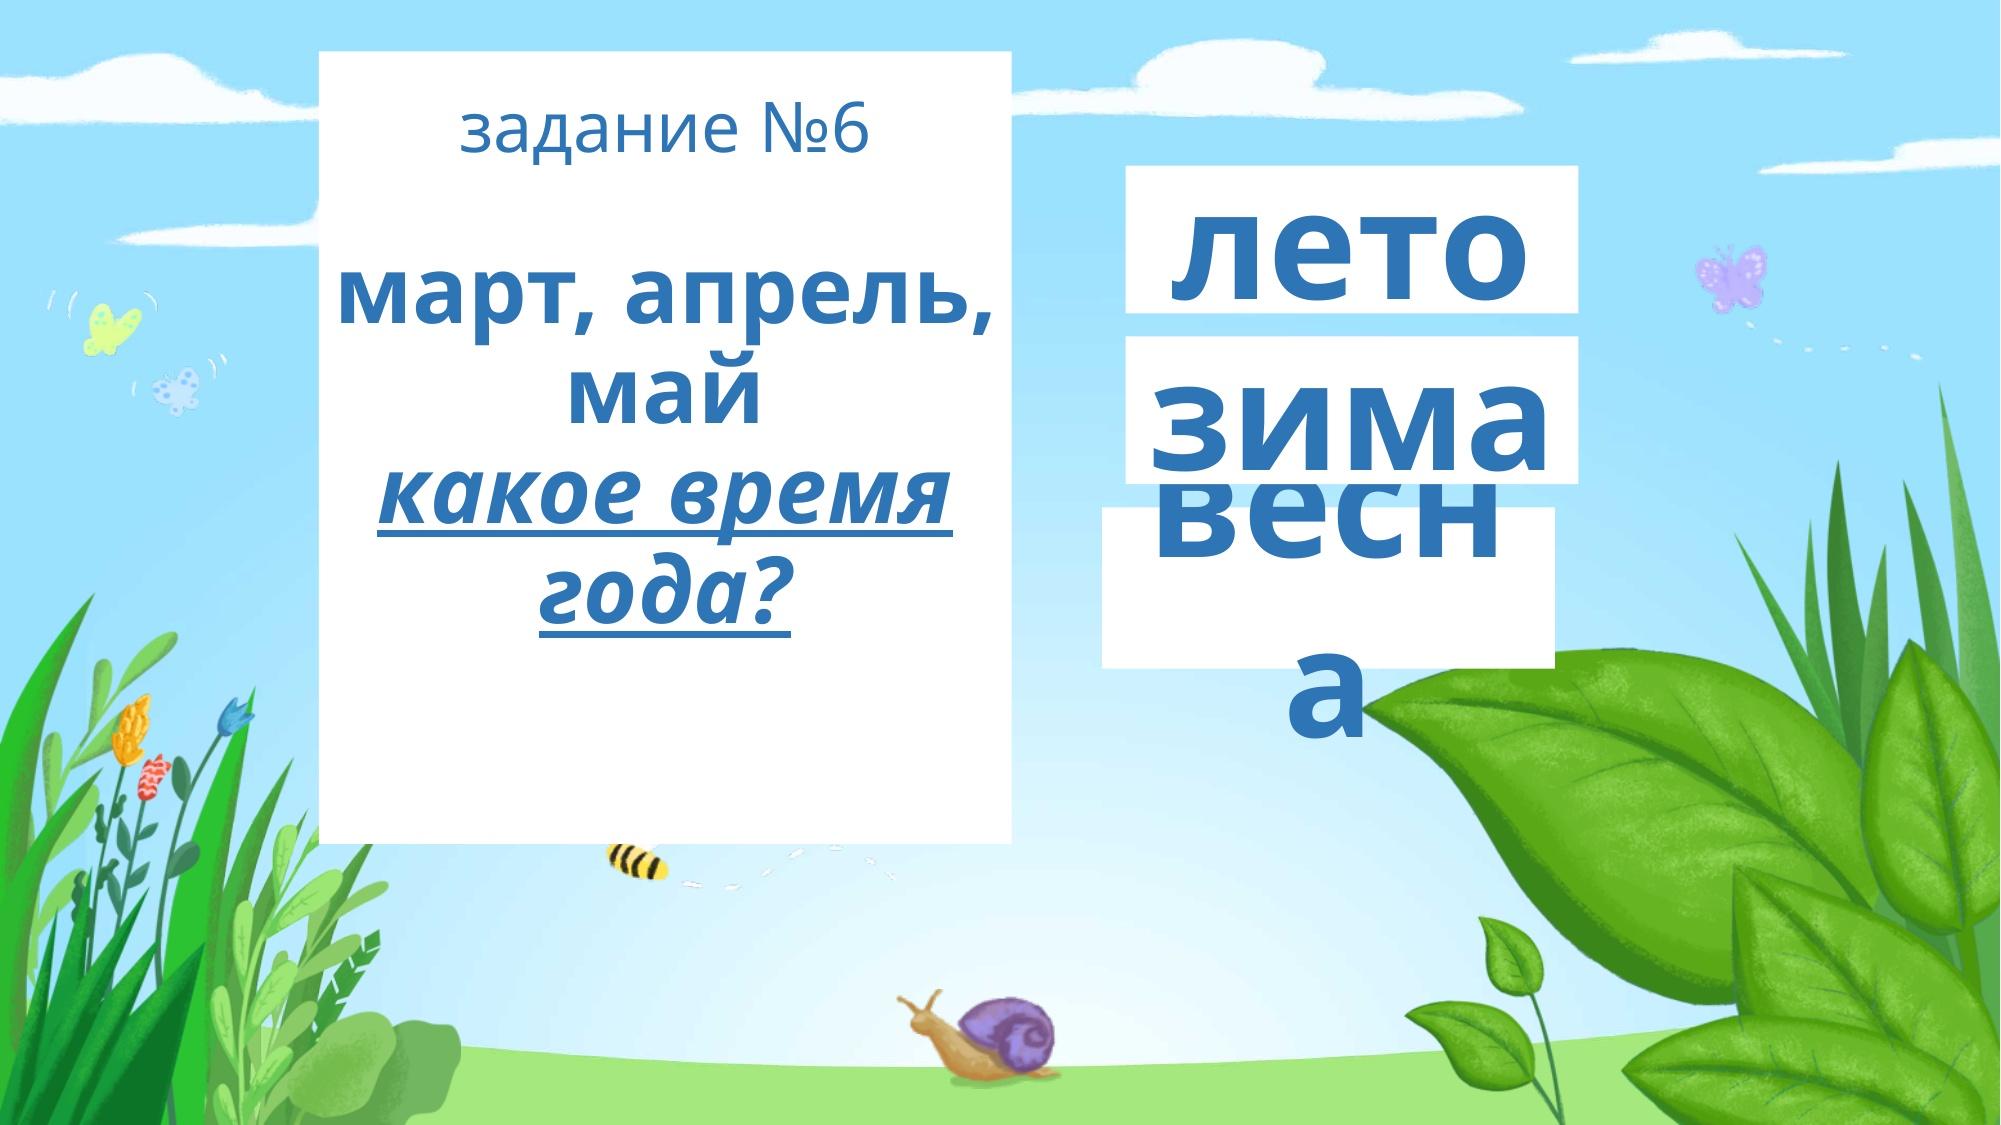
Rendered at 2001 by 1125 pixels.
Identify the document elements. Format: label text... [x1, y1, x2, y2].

text_box весна [1101, 506, 1556, 670]
text_box зима [1125, 335, 1580, 485]
text_box лето [1125, 164, 1580, 314]
title задание №6 март, апрель, май какое время года? [316, 48, 1015, 847]
picture [0, 0, 2001, 1125]
